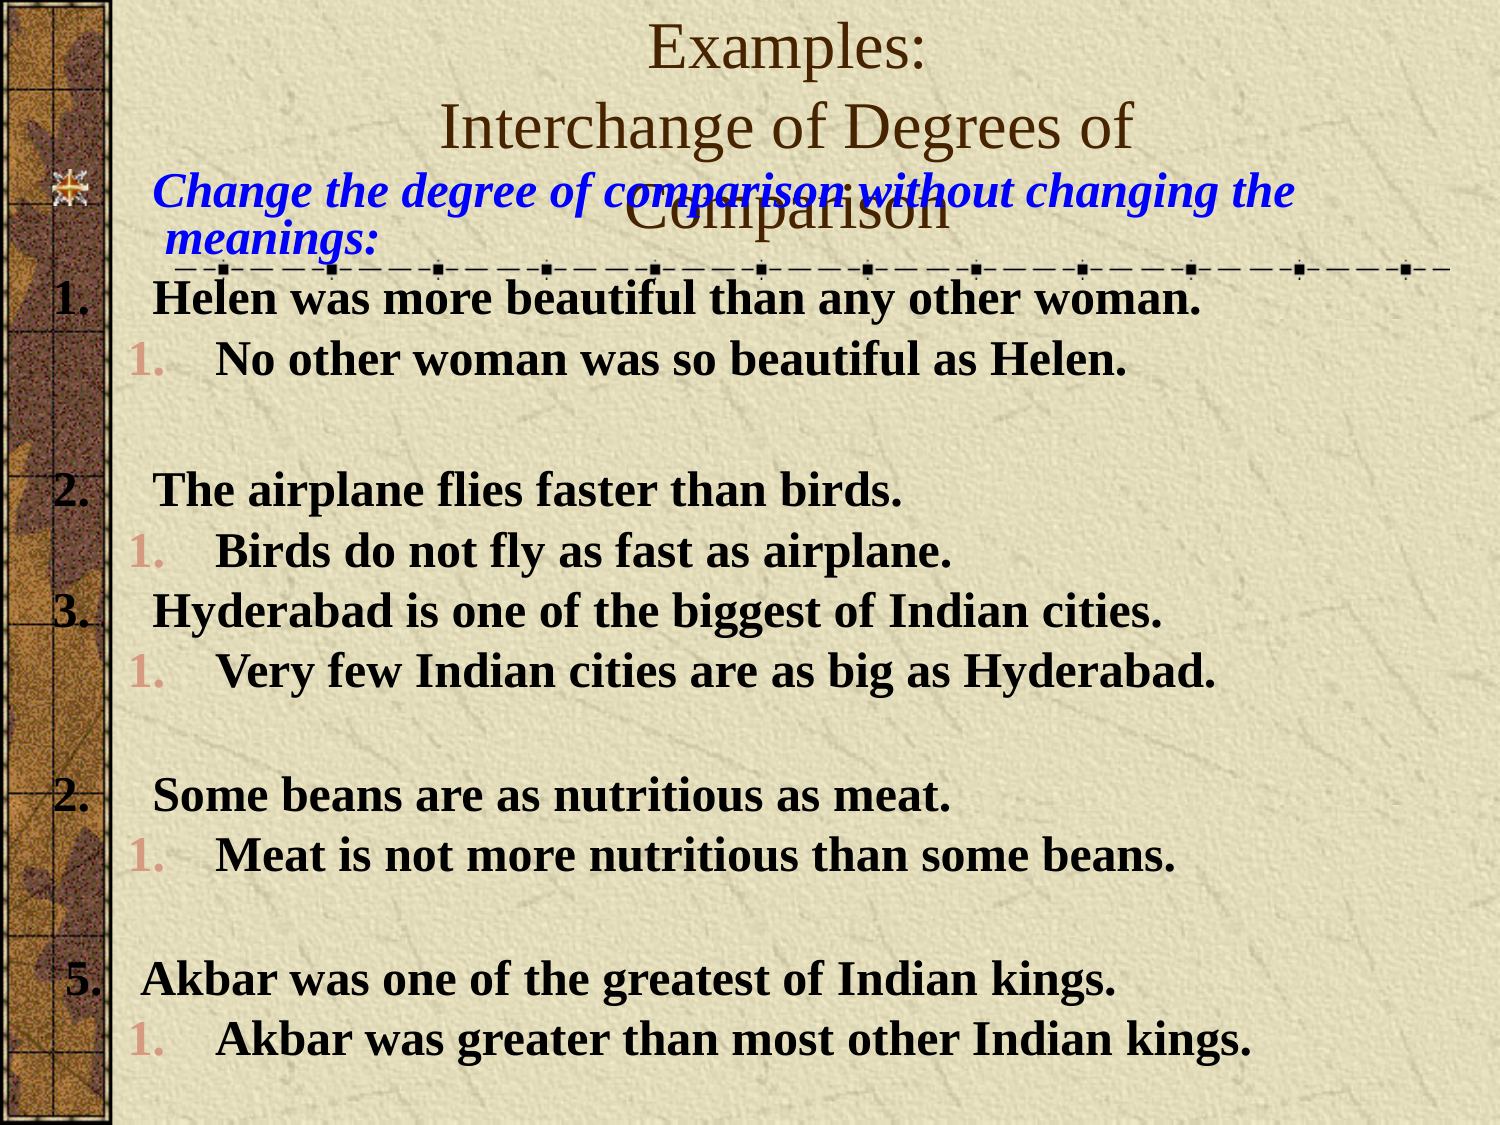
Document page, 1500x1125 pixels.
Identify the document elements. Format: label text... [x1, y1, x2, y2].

picture [0, 0, 1500, 1125]
text_box Change the degree of comparison without changing the meanings: Helen was more beautiful than any other woman. No other woman was so beautiful as Helen. The airplane flies faster than birds. Birds do not fly as fast as airplane. Hyderabad is one of the biggest of Indian cities. Very few Indian cities are as big as Hyderabad. Some beans are as nutritious as meat. Meat is not more nutritious than some beans. Akbar was one of the greatest of Indian kings. Akbar was greater than most other Indian kings. [50, 155, 1301, 1066]
title Examples: Interchange of Degrees of Comparison [273, 0, 1316, 243]
